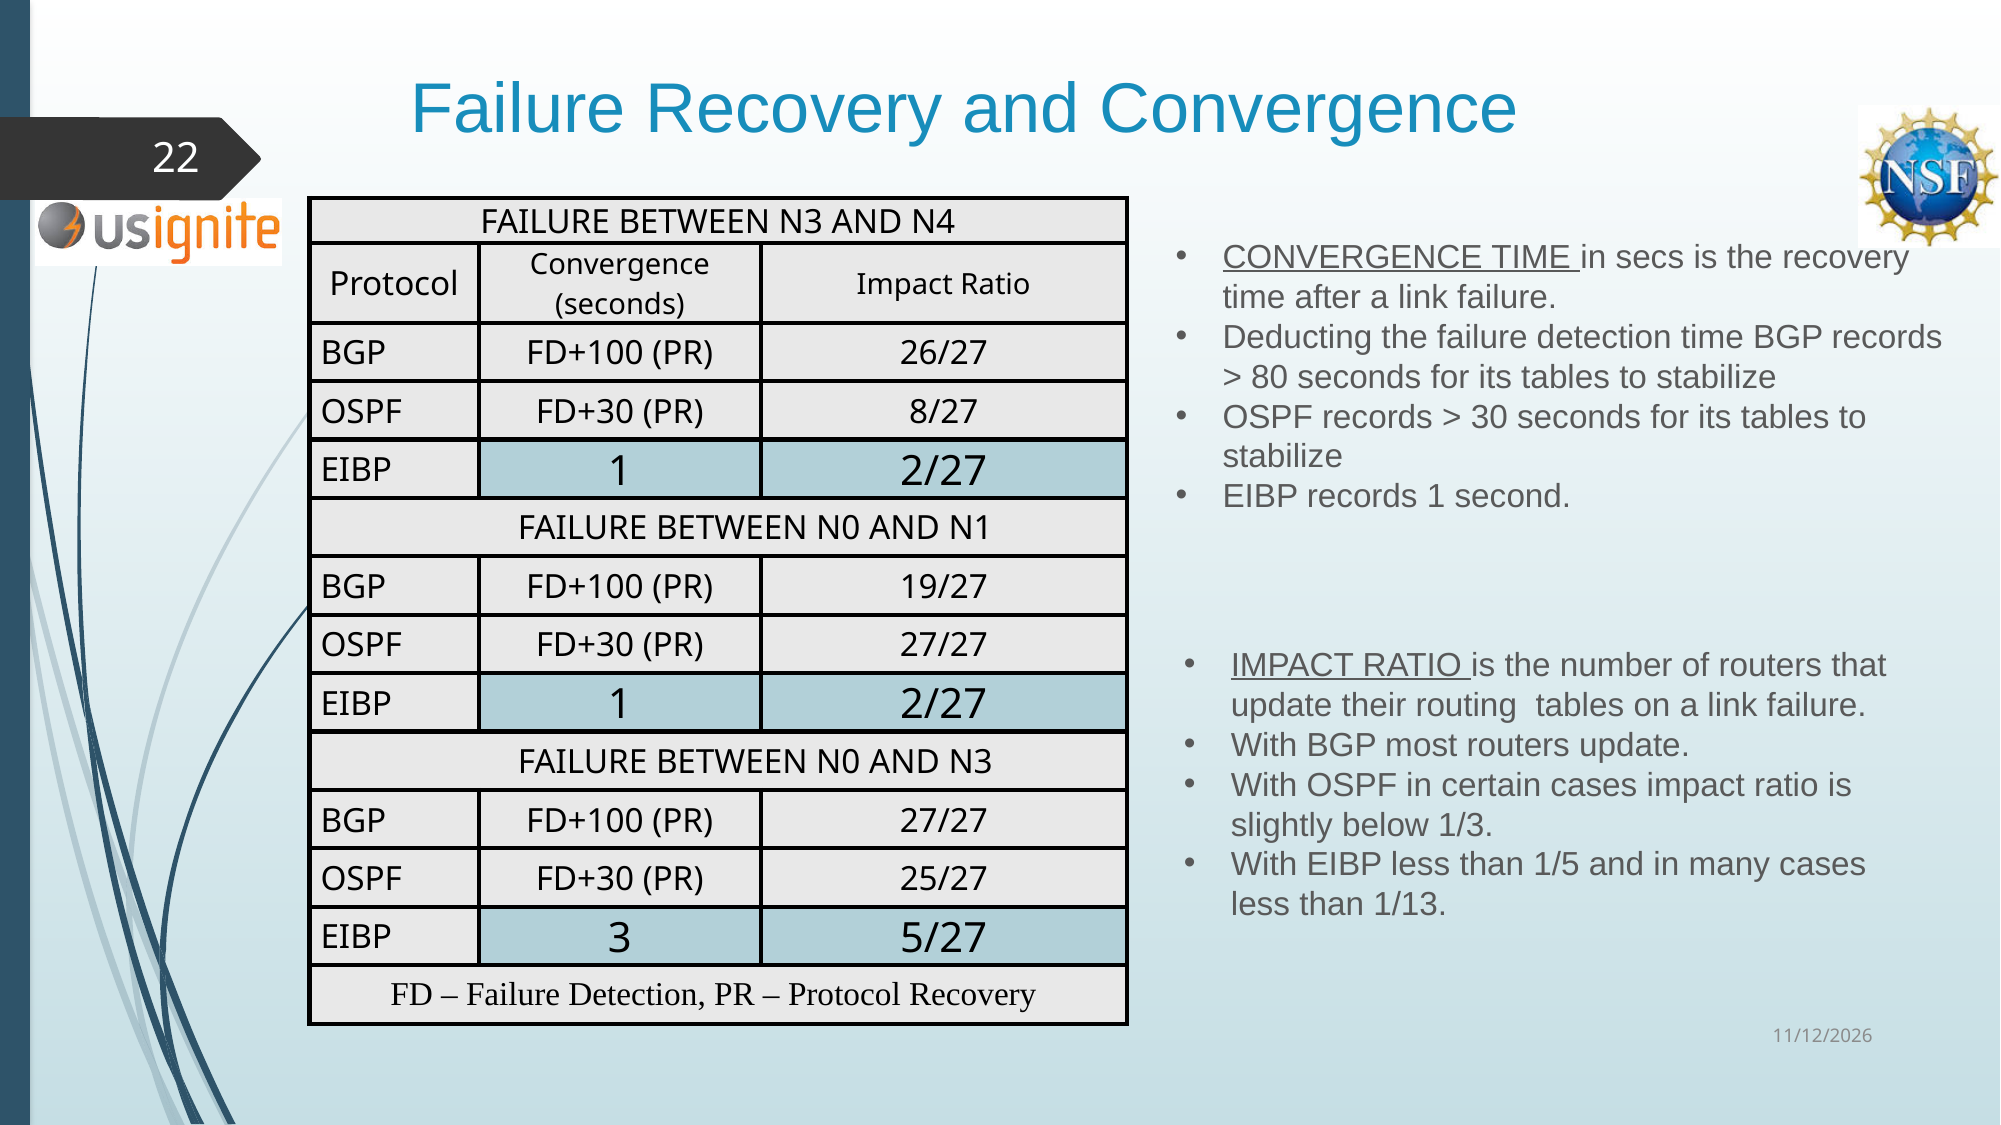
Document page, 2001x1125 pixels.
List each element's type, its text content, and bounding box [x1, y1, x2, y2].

table_cell Impact Ratio [763, 245, 1125, 321]
picture [35, 198, 282, 266]
table_cell 8/27 [763, 383, 1125, 437]
table_cell 1 [481, 442, 759, 496]
table_cell OSPF [312, 617, 477, 671]
table_cell 2/27 [763, 675, 1125, 729]
table_cell FD+100 (PR) [481, 792, 759, 846]
table_cell 5/27 [763, 909, 1125, 963]
table_cell 26/27 [763, 325, 1125, 379]
table_cell 27/27 [763, 617, 1125, 671]
table_cell 2/27 [763, 442, 1125, 496]
table_cell FD – Failure Detection, PR – Protocol Recovery [312, 967, 1125, 1022]
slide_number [1699, 1005, 1888, 1067]
table_cell 1 [481, 675, 759, 729]
slide_number 22 [87, 129, 216, 190]
table_cell FD+30 (PR) [481, 617, 759, 671]
text_box CONVERGENCE TIME in secs is the recovery time after a link failure. Deducting the failure detection time BGP records > 80 seconds for its tables to stabilize OSPF records > 30 seconds for its tables to stabilize EIBP records 1 second. [1160, 227, 1963, 522]
table_cell 3 [481, 909, 759, 963]
table_cell 25/27 [763, 850, 1125, 905]
table_header FAILURE BETWEEN N3 AND N4 [312, 200, 1125, 241]
table_cell BGP [312, 325, 477, 379]
table_cell FAILURE BETWEEN N0 AND N3 [312, 734, 1125, 788]
table_cell BGP [312, 558, 477, 613]
table_cell BGP [312, 792, 477, 846]
table_cell OSPF [312, 383, 477, 437]
table_cell FD+30 (PR) [481, 850, 759, 905]
table_cell 27/27 [763, 792, 1125, 846]
text_box IMPACT RATIO is the number of routers that update their routing tables on a link failure. With BGP most routers update. With OSPF in certain cases impact ratio is slightly below 1/3. With EIBP less than 1/5 and in many cases less than 1/13. [1169, 635, 1907, 930]
table_cell EIBP [312, 675, 477, 729]
table_cell EIBP [312, 909, 477, 963]
table_cell EIBP [312, 442, 477, 496]
table_cell FD+30 (PR) [481, 383, 759, 437]
table_cell FD+100 (PR) [481, 558, 759, 613]
table_cell Protocol [312, 245, 477, 321]
table_cell 19/27 [763, 558, 1125, 613]
table_cell FD+100 (PR) [481, 325, 759, 379]
title Failure Recovery and Convergence [395, 54, 1858, 155]
table_cell FAILURE BETWEEN N0 AND N1 [312, 500, 1125, 554]
picture [1858, 105, 2000, 248]
table_cell Convergence (seconds) [481, 245, 759, 321]
table_cell OSPF [312, 850, 477, 905]
